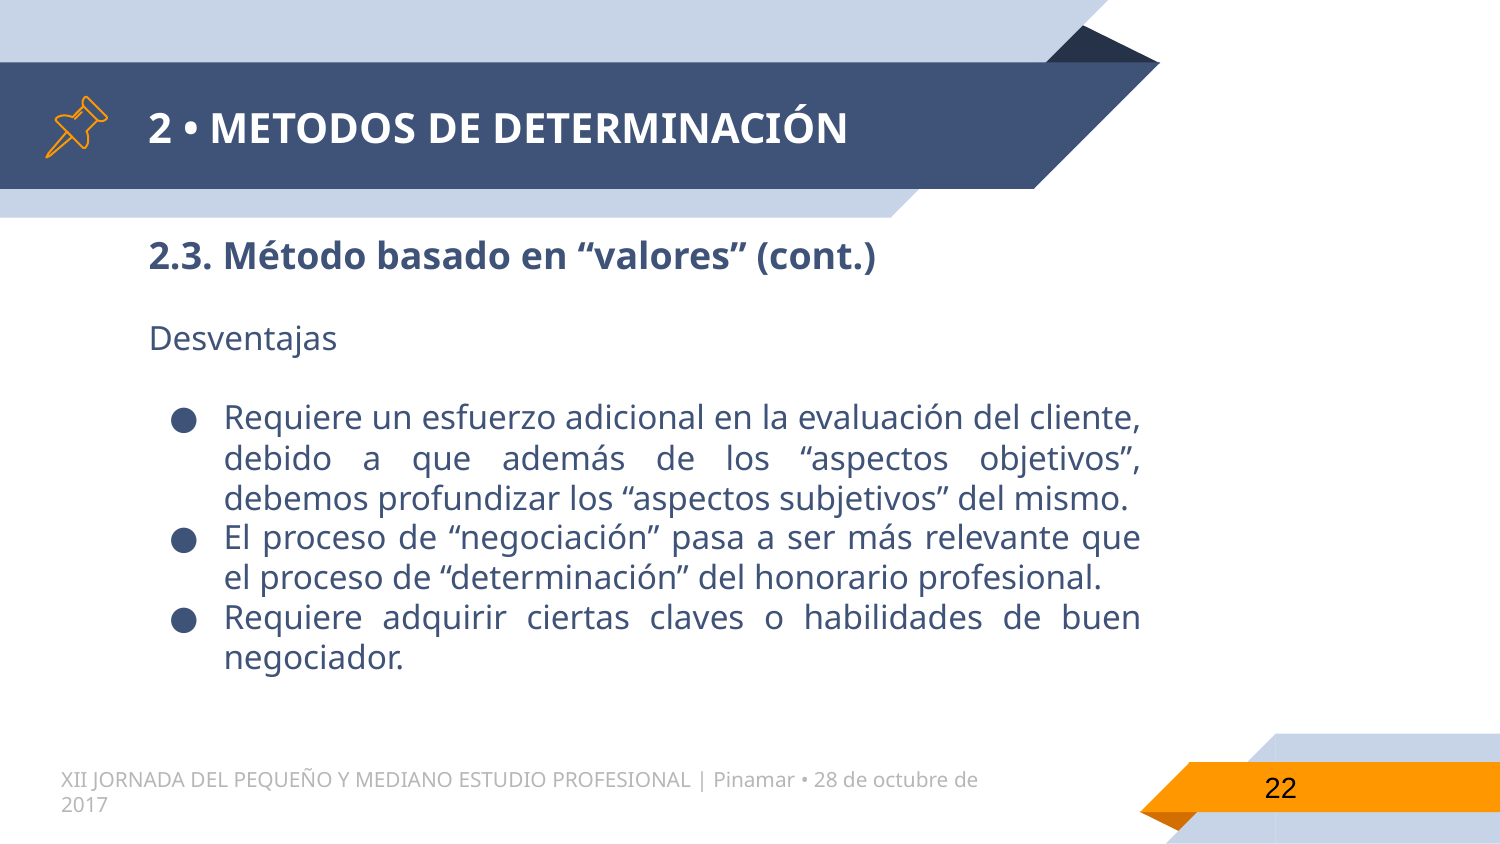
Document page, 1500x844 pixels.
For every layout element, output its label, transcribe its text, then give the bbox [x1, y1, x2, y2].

title 2 • METODOS DE DETERMINACIÓN [133, 64, 1035, 190]
text_box 2.3. Método basado en “valores” (cont.) Desventajas Requiere un esfuerzo adicional en la evaluación del cliente, debido a que además de los “aspectos objetivos”, debemos profundizar los “aspectos subjetivos” del mismo. El proceso de “negociación” pasa a ser más relevante que el proceso de “determinación” del honorario profesional. Requiere adquirir ciertas claves o habilidades de buen negociador. [133, 217, 1158, 791]
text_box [46, 96, 108, 158]
slide_number 22 [1249, 760, 1494, 813]
